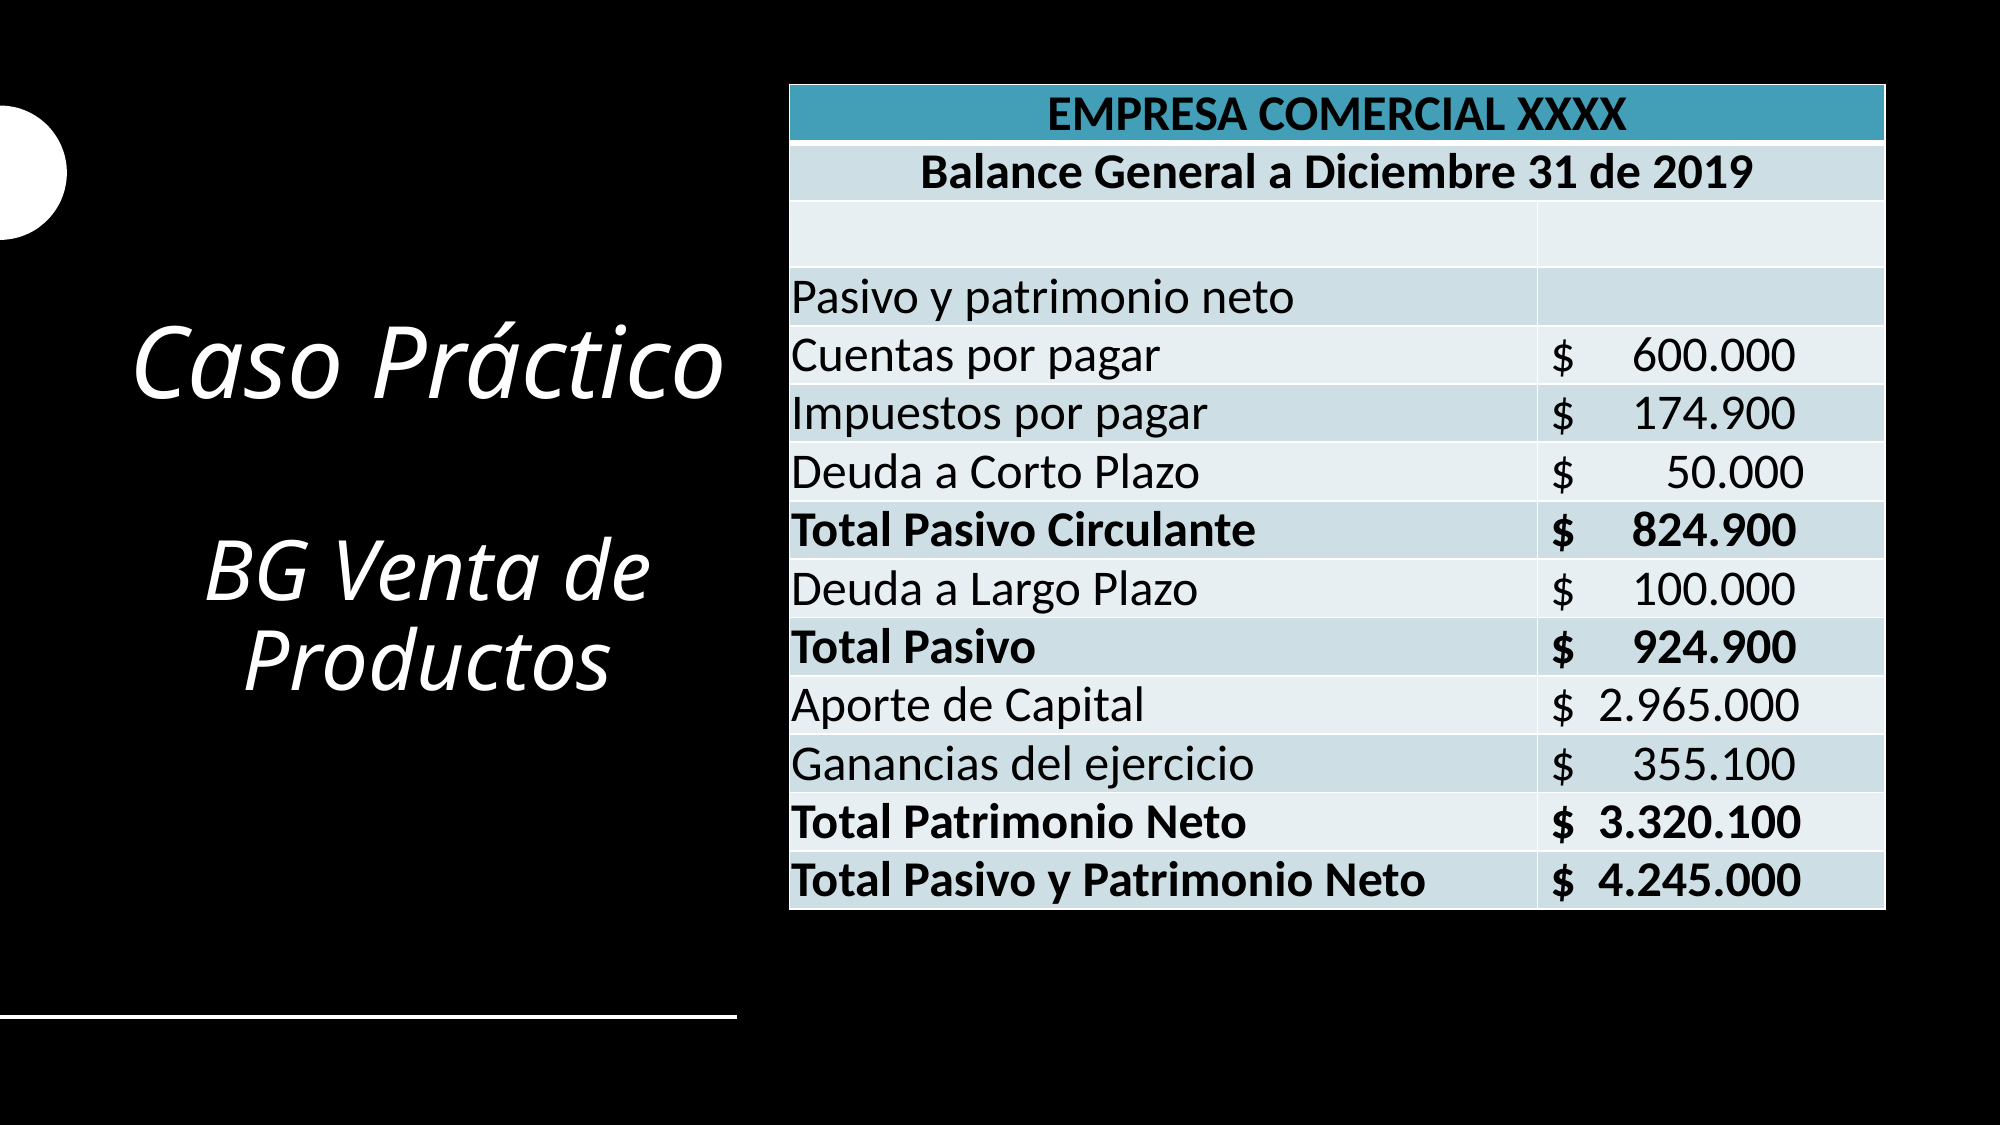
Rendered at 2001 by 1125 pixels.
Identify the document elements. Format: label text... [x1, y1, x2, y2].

table_cell $ 174.900 [1538, 385, 1884, 441]
table_cell Total Pasivo y Patrimonio Neto [790, 852, 1537, 908]
table_cell $ 3.320.100 [1538, 793, 1884, 850]
table_cell [790, 202, 1537, 266]
title Caso Práctico BG Venta de Productos [105, 105, 751, 916]
table_cell Total Pasivo Circulante [790, 502, 1537, 558]
table_cell $ 924.900 [1538, 618, 1884, 675]
table_cell Deuda a Corto Plazo [790, 443, 1537, 500]
table_cell Cuentas por pagar [790, 327, 1537, 383]
table_cell Pasivo y patrimonio neto [790, 268, 1537, 325]
table_cell $ 824.900 [1538, 502, 1884, 558]
text_box [0, 0, 2000, 1125]
table_cell [1538, 202, 1884, 266]
table_cell $ 355.100 [1538, 735, 1884, 792]
text_box [0, 105, 67, 240]
table_cell Total Patrimonio Neto [790, 793, 1537, 850]
table_header EMPRESA COMERCIAL XXXX [790, 85, 1884, 140]
table_cell $ 50.000 [1538, 443, 1884, 500]
table_cell $ 600.000 [1538, 327, 1884, 383]
table_cell Deuda a Largo Plazo [790, 560, 1537, 617]
table_cell Aporte de Capital [790, 677, 1537, 733]
table_cell Total Pasivo [790, 618, 1537, 675]
table_cell $ 4.245.000 [1538, 852, 1884, 908]
table_cell Ganancias del ejercicio [790, 735, 1537, 792]
table_cell $ 2.965.000 [1538, 677, 1884, 733]
table_cell Impuestos por pagar [790, 385, 1537, 441]
table_cell [1538, 268, 1884, 325]
table_cell $ 100.000 [1538, 560, 1884, 617]
table_cell Balance General a Diciembre 31 de 2019 [790, 146, 1884, 200]
